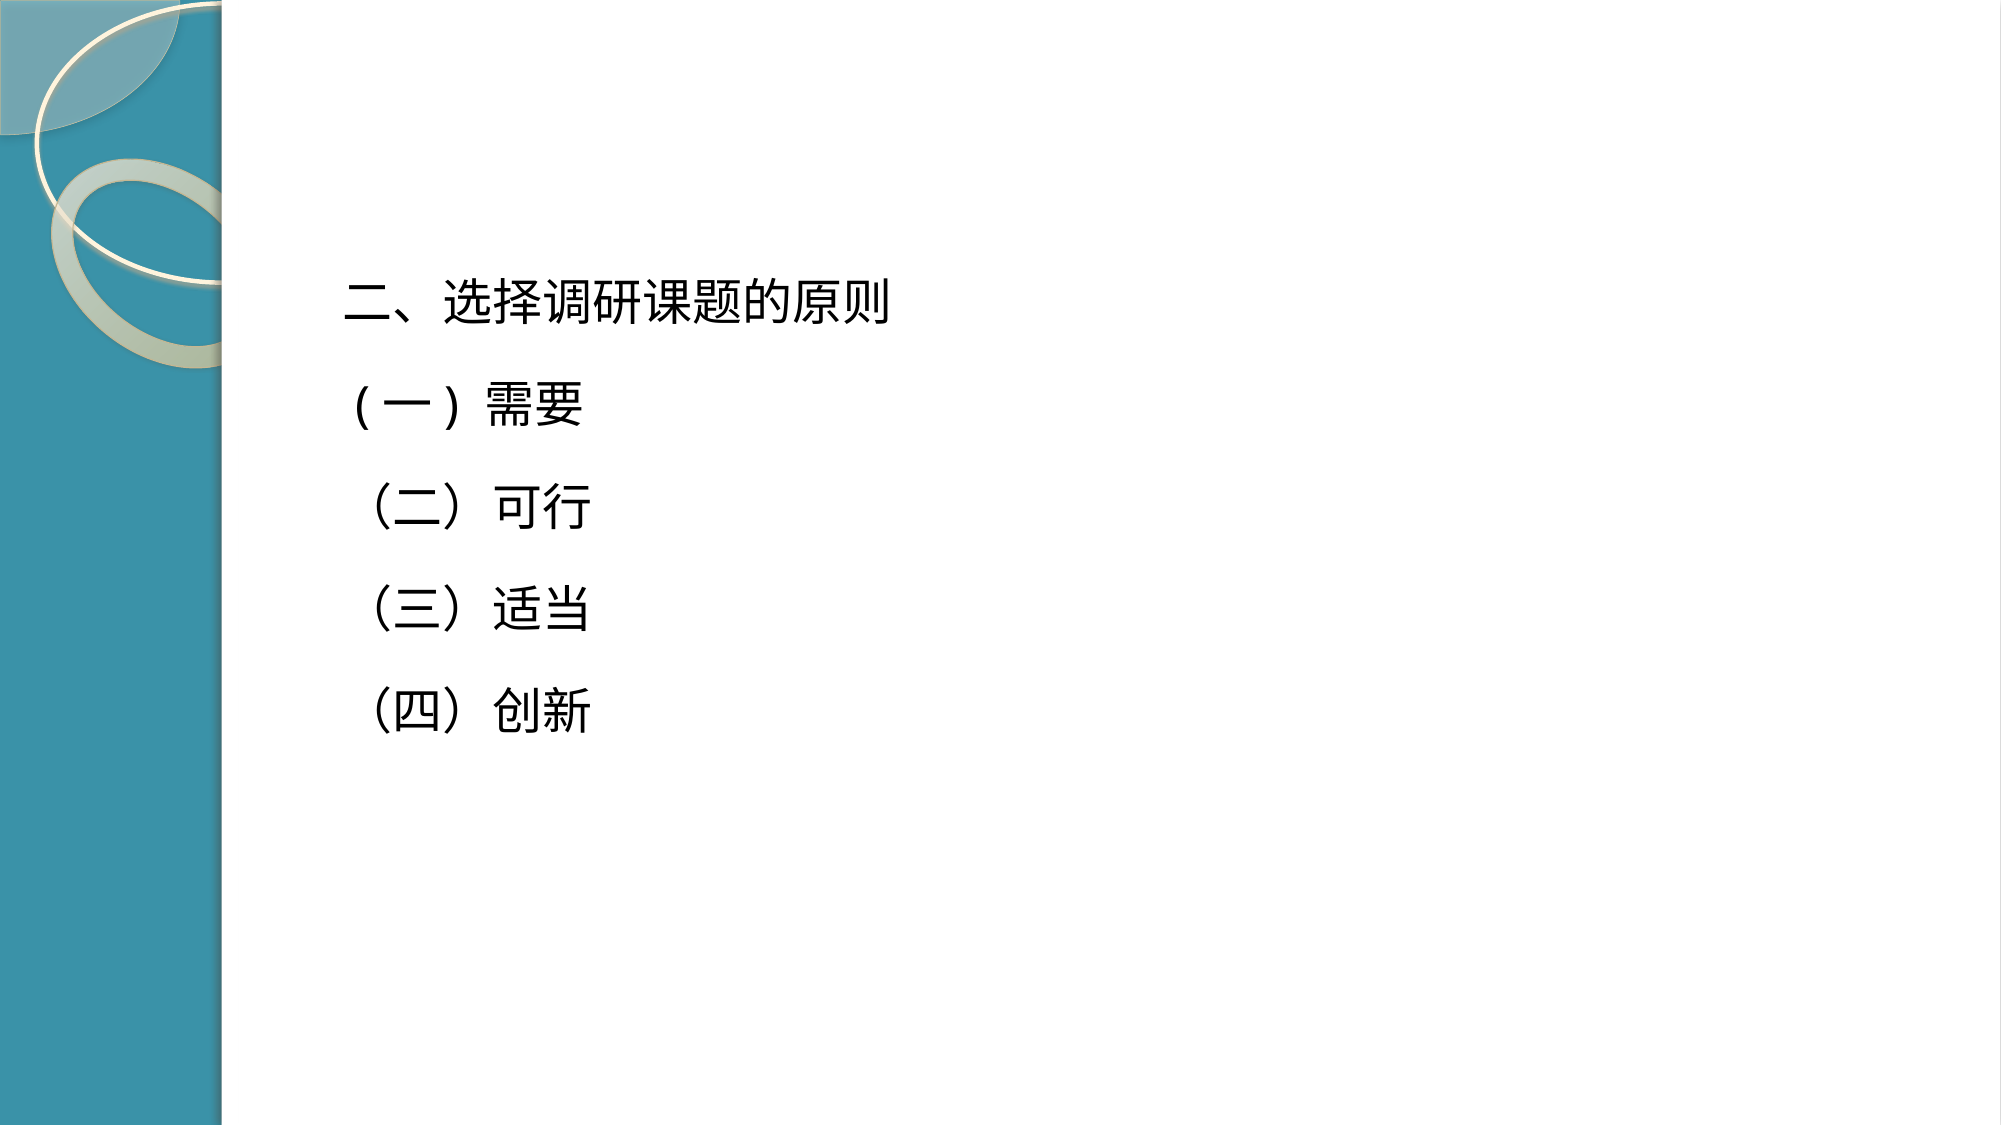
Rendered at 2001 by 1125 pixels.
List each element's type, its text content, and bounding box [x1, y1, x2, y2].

list 二、选择调研课题的原则 (一) 需要 （二）可行 （三）适当 （四）创新 [313, 232, 1954, 1021]
